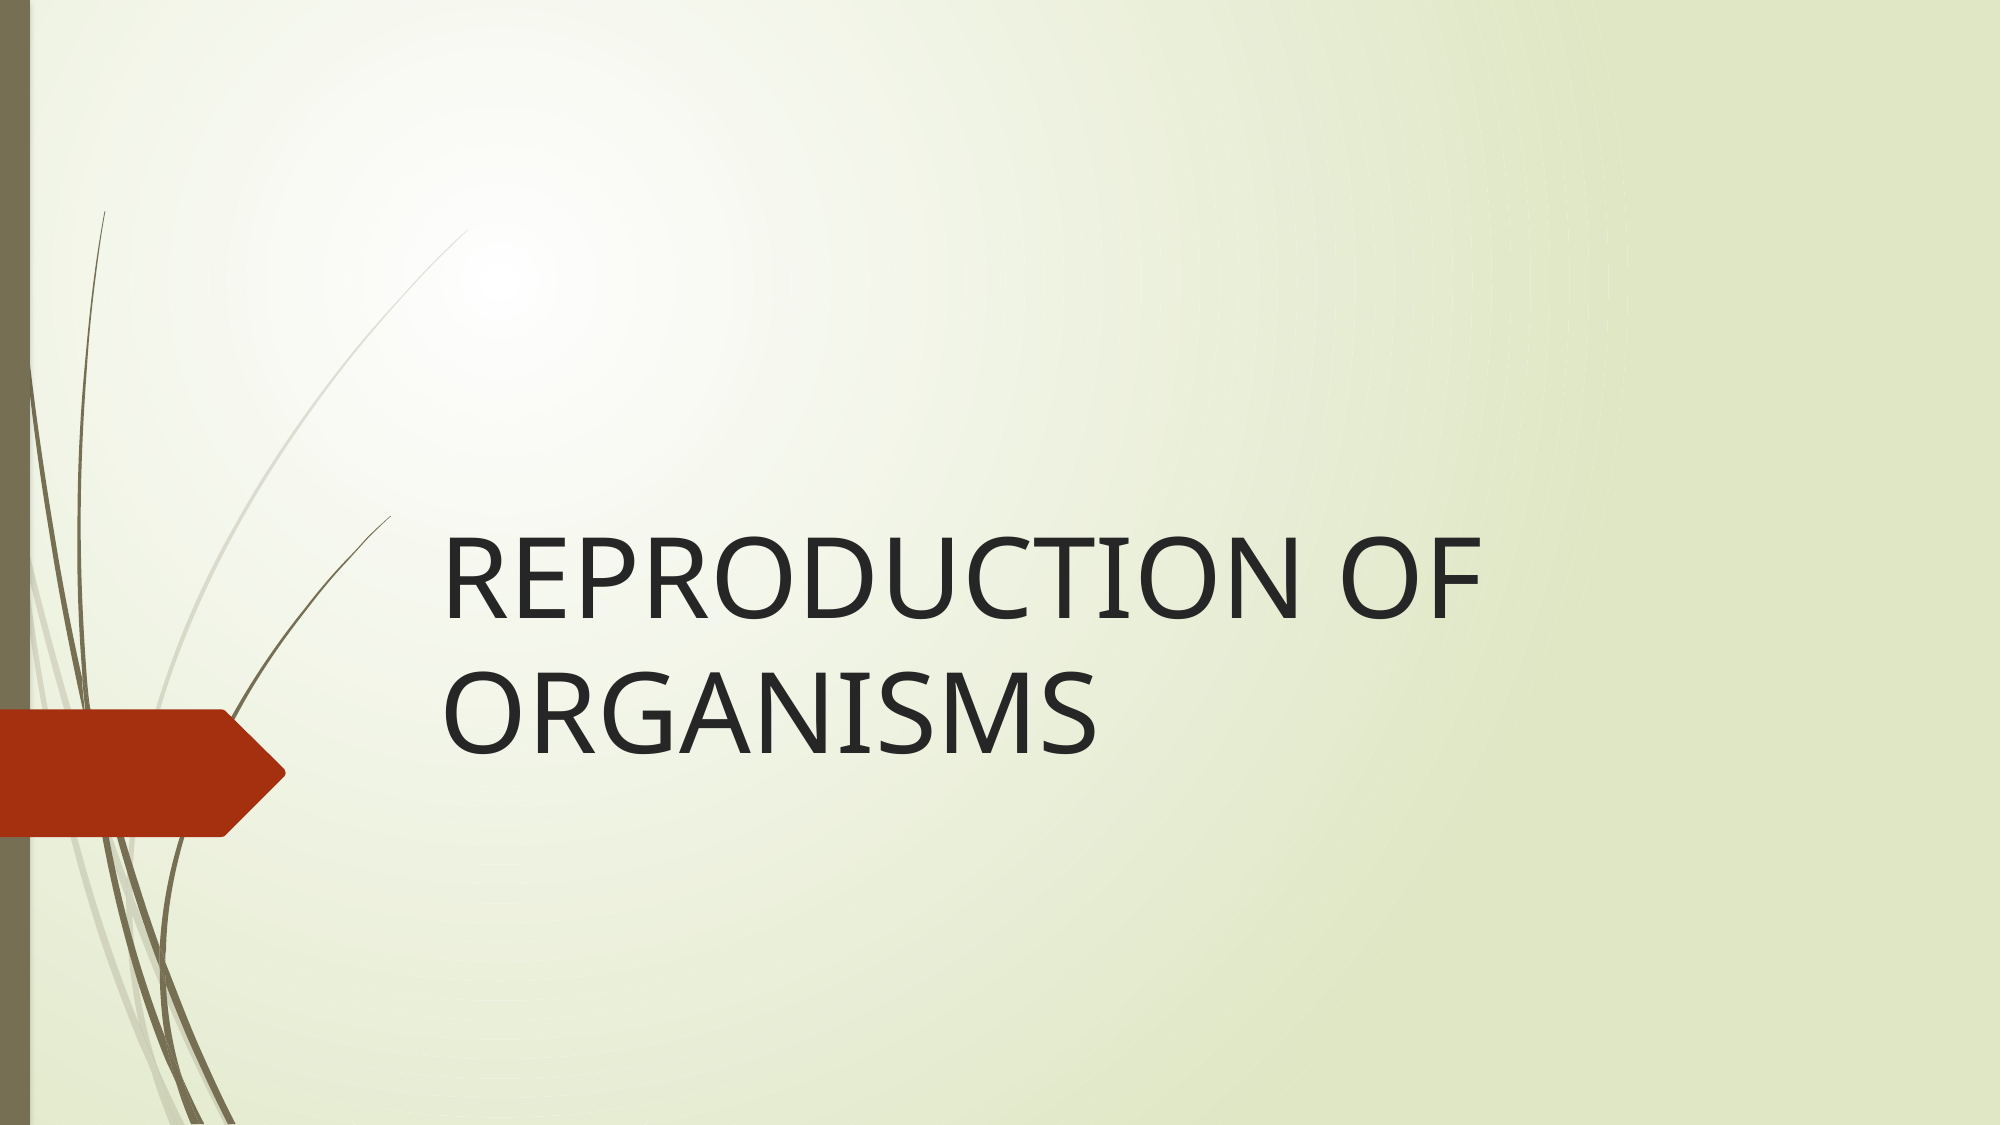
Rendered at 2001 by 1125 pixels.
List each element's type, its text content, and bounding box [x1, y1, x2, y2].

title REPRODUCTION OF ORGANISMS [424, 412, 1888, 784]
